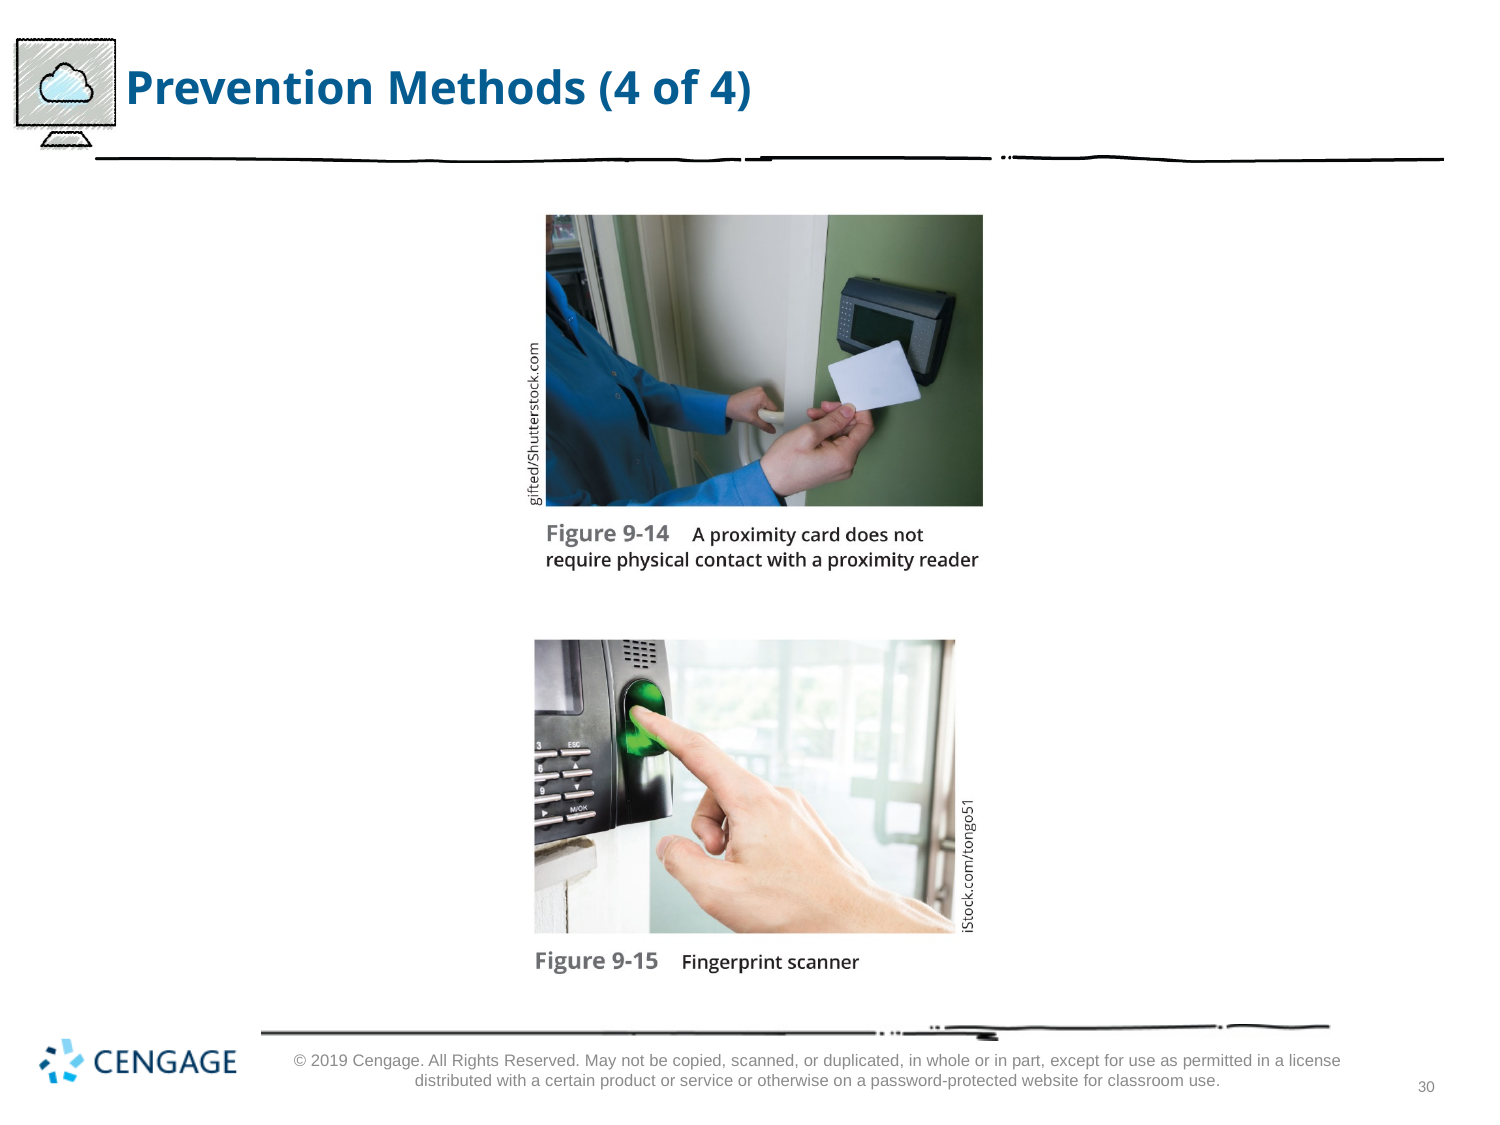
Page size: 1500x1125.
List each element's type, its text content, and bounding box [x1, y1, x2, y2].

title Prevention Methods (4 of 4) [125, 66, 1442, 116]
footer © 2019 Cengage. All Rights Reserved. May not be copied, scanned, or duplicated, in whole or in part, except for use as permitted in a license distributed with a certain product or service or otherwise on a password-protected website for classroom use. [262, 1050, 1375, 1091]
picture [524, 212, 986, 574]
picture [19, 1025, 249, 1096]
picture [13, 36, 117, 151]
picture [95, 155, 1444, 163]
picture [532, 637, 978, 977]
picture [261, 1024, 1331, 1041]
